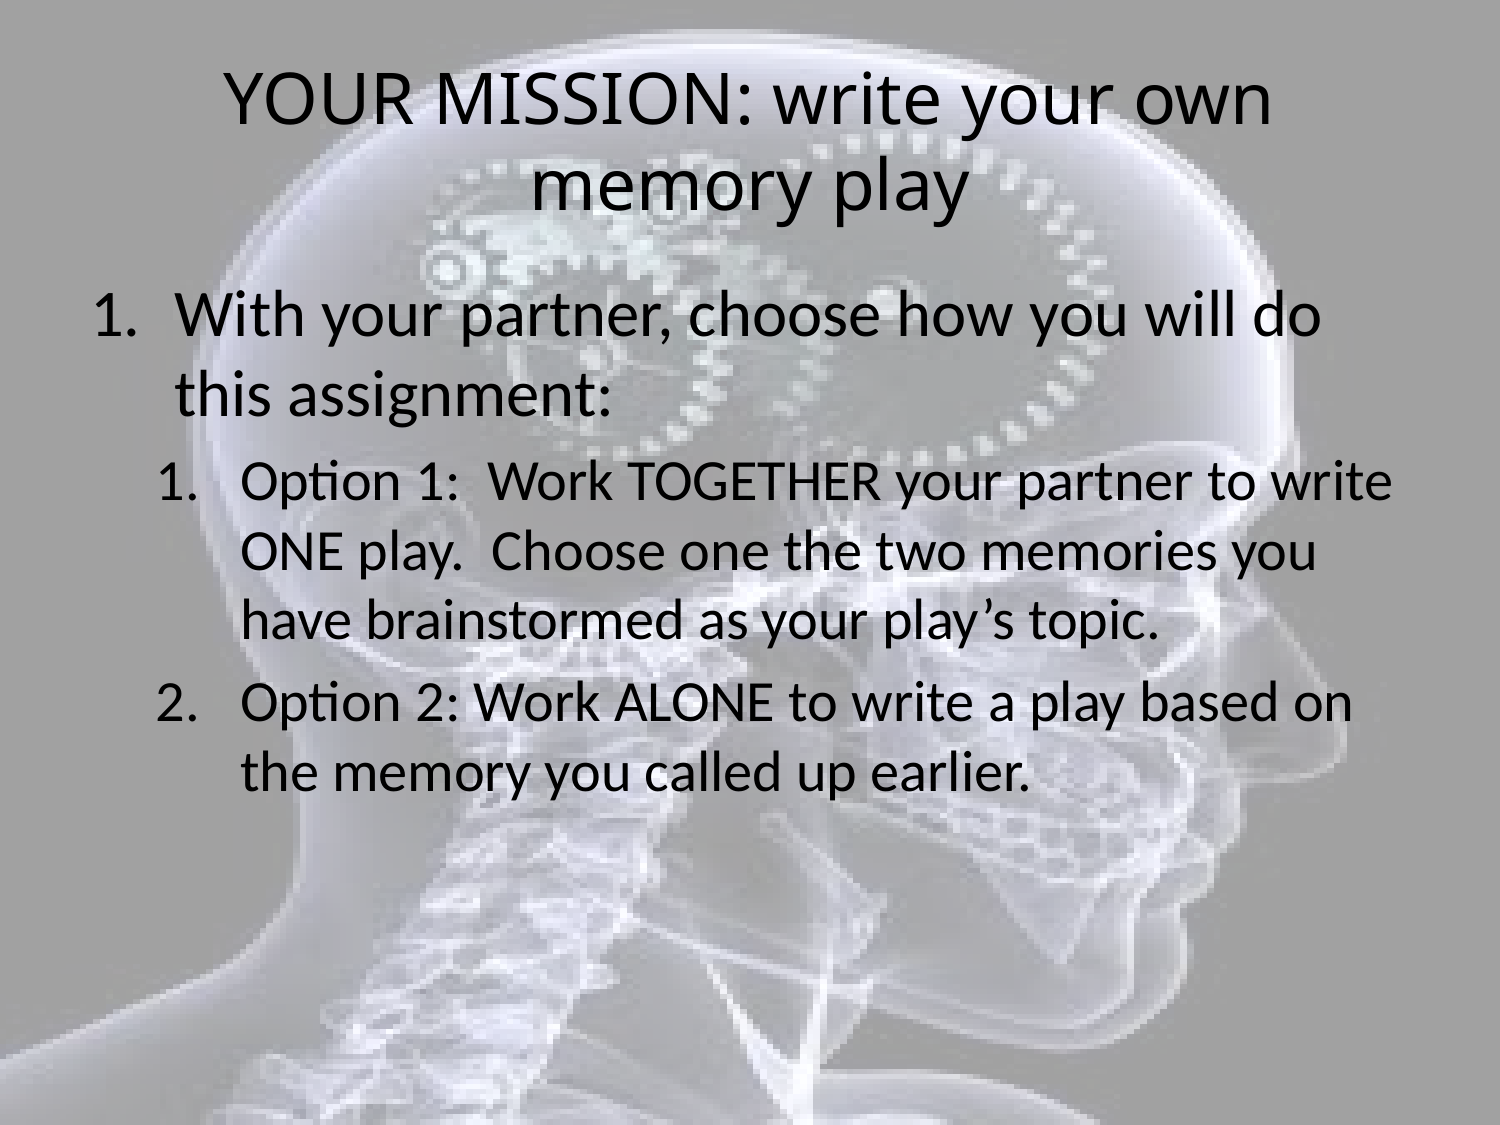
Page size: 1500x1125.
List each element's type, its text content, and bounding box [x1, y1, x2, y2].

title YOUR MISSION: write your own memory play [75, 45, 1425, 233]
list With your partner, choose how you will do this assignment: Option 1: Work TOGETHER your partner to write ONE play. Choose one the two memories you have brainstormed as your play’s topic. Option 2: Work ALONE to write a play based on the memory you called up earlier. [75, 262, 1425, 1005]
